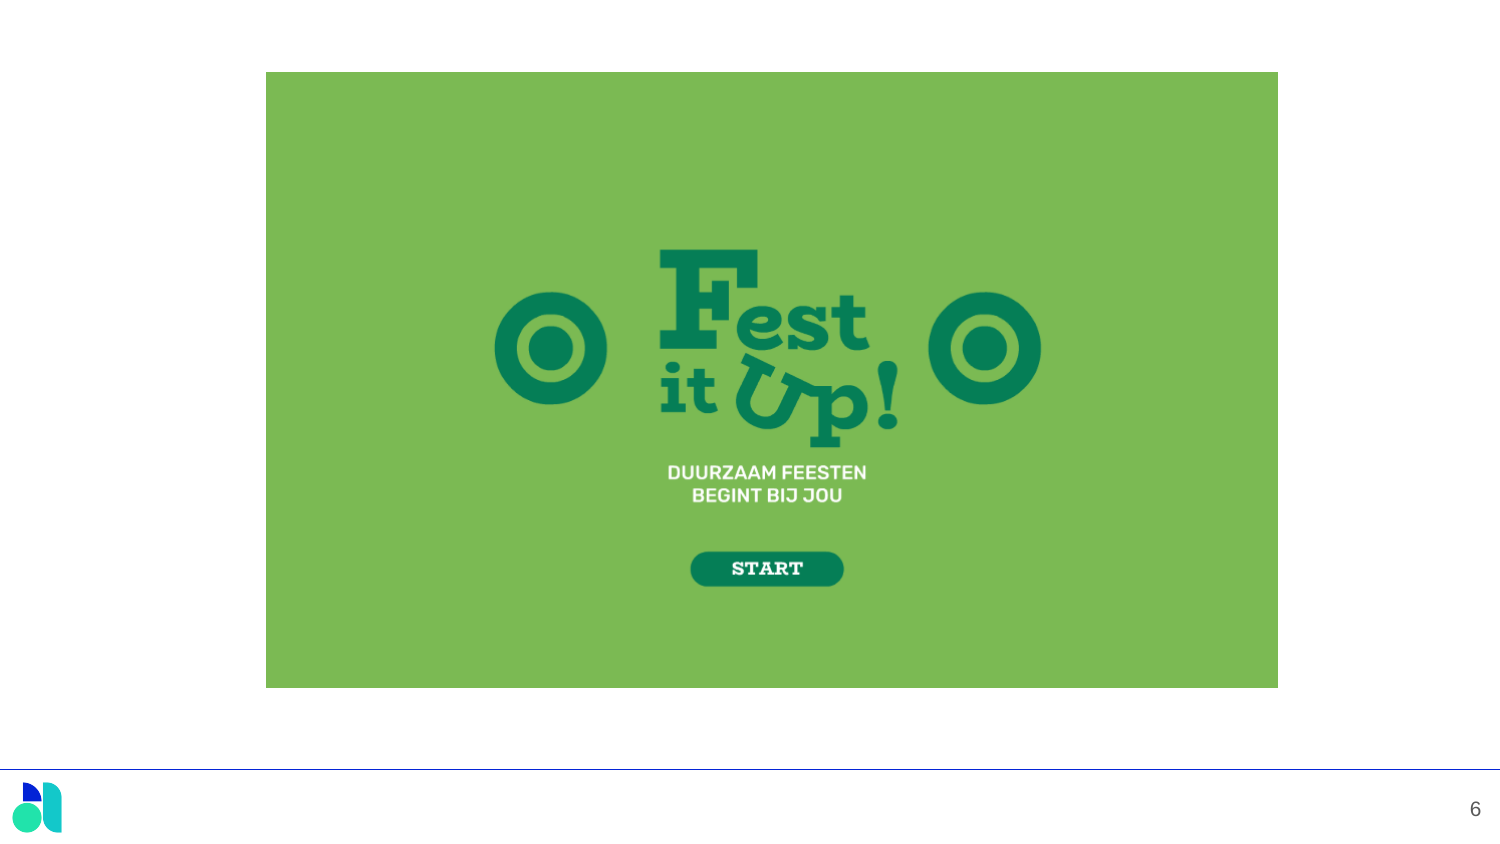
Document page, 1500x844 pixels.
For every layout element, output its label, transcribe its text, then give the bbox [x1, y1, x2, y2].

picture [10, 781, 64, 834]
picture [266, 72, 1278, 689]
slide_number ‹#› [1406, 777, 1497, 839]
